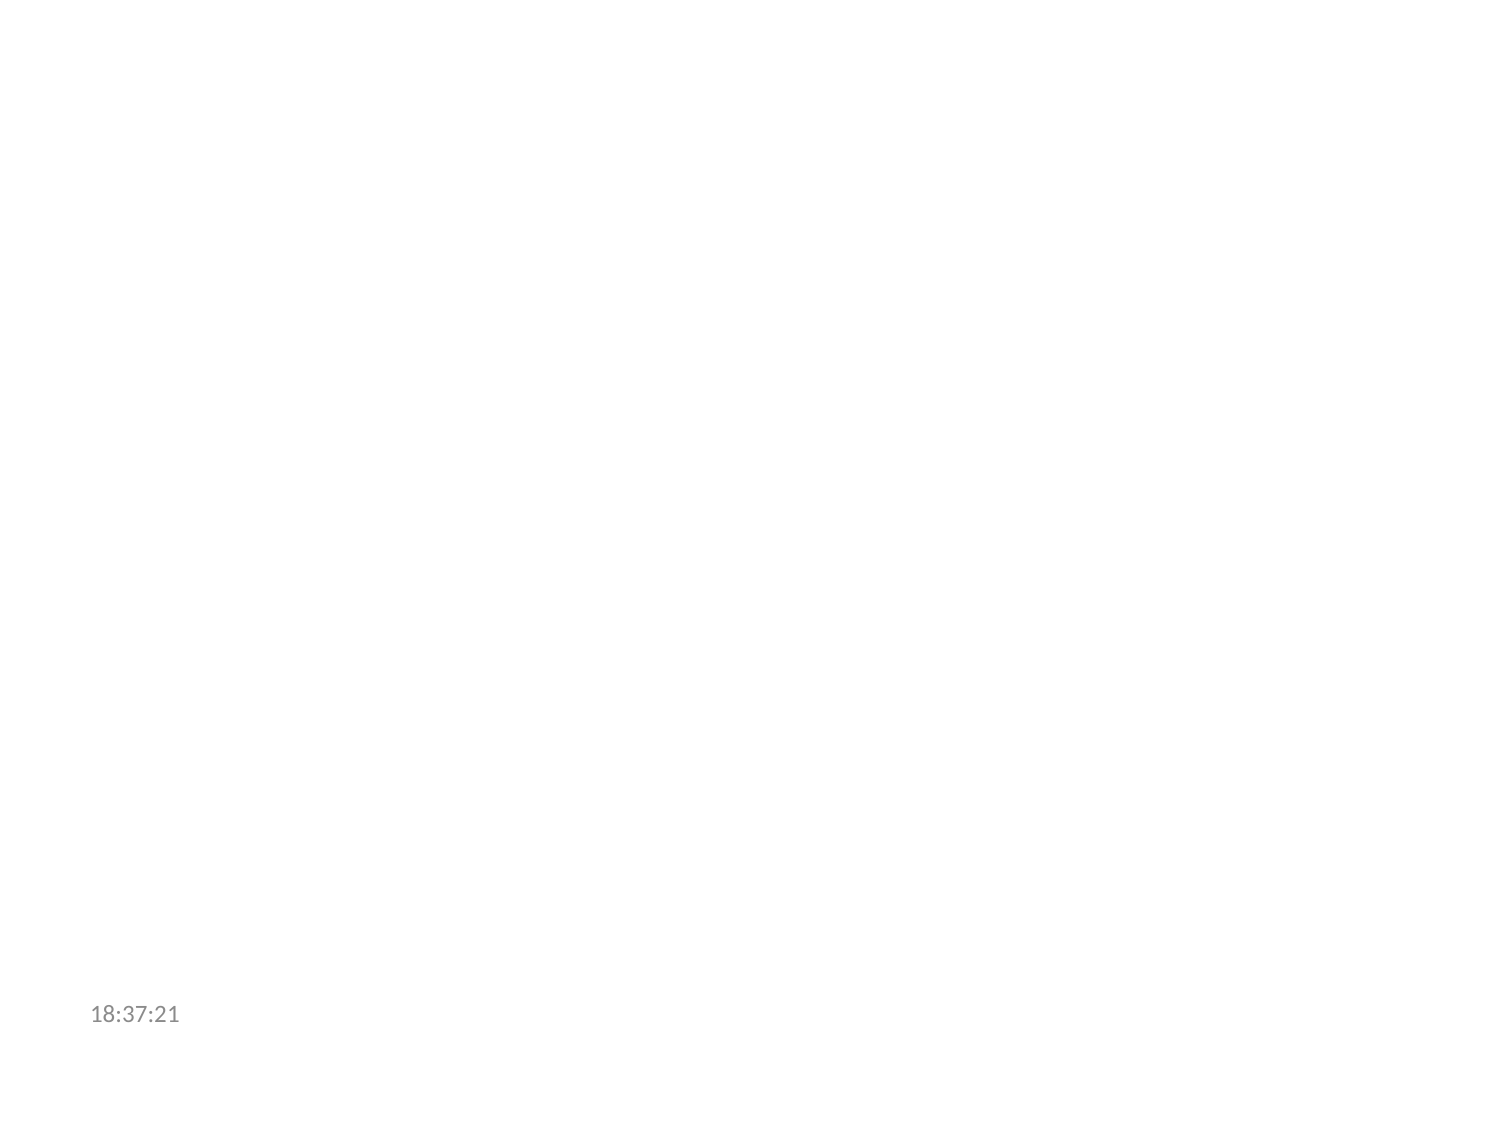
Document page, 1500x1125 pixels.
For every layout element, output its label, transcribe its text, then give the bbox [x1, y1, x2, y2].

text_box 15:35:09 [75, 982, 425, 1043]
